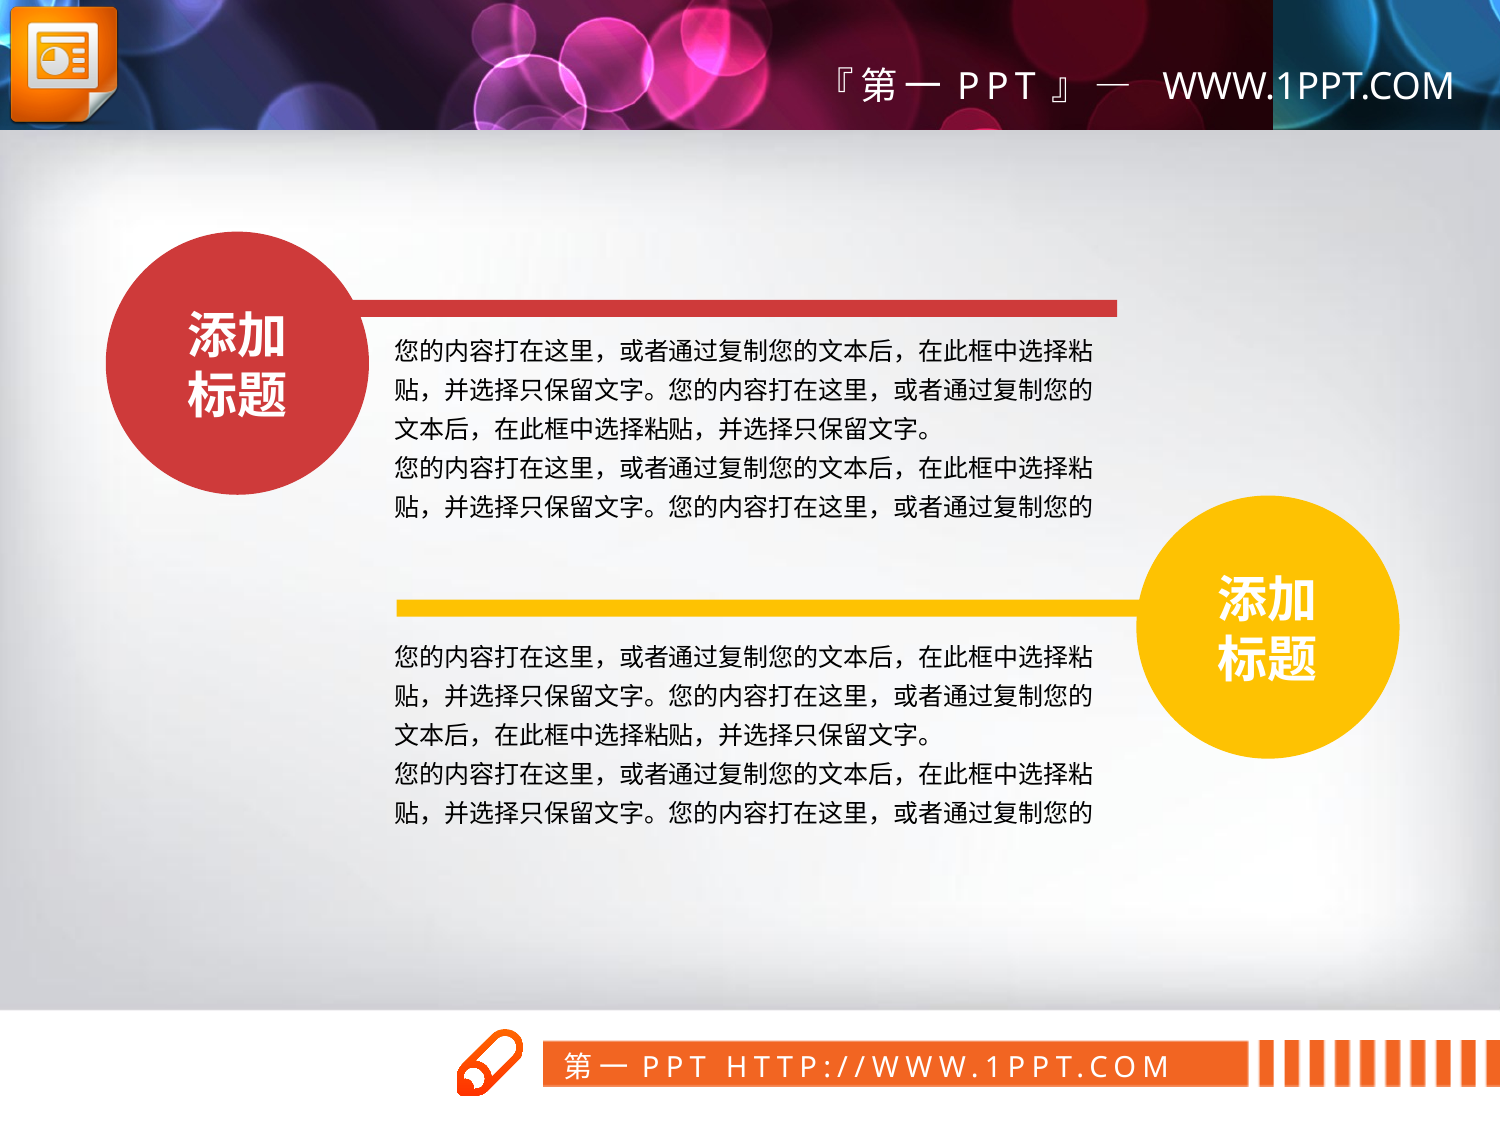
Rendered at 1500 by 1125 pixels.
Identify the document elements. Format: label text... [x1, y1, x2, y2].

text_box 添加 标题 [105, 231, 369, 495]
text_box 您的内容打在这里，或者通过复制您的文本后，在此框中选择粘贴，并选择只保留文字。您的内容打在这里，或者通过复制您的文本后，在此框中选择粘贴，并选择只保留文字。 您的内容打在这里，或者通过复制您的文本后，在此框中选择粘贴，并选择只保留文字。您的内容打在这里，或者通过复制您的 [382, 627, 1131, 834]
text_box 您的内容打在这里，或者通过复制您的文本后，在此框中选择粘贴，并选择只保留文字。您的内容打在这里，或者通过复制您的文本后，在此框中选择粘贴，并选择只保留文字。 您的内容打在这里，或者通过复制您的文本后，在此框中选择粘贴，并选择只保留文字。您的内容打在这里，或者通过复制您的 [382, 321, 1131, 528]
text_box 添加 标题 [1136, 495, 1400, 759]
text_box [395, 598, 1139, 619]
text_box [353, 298, 1119, 319]
picture [543, 1040, 1500, 1087]
picture [0, 0, 1500, 1012]
